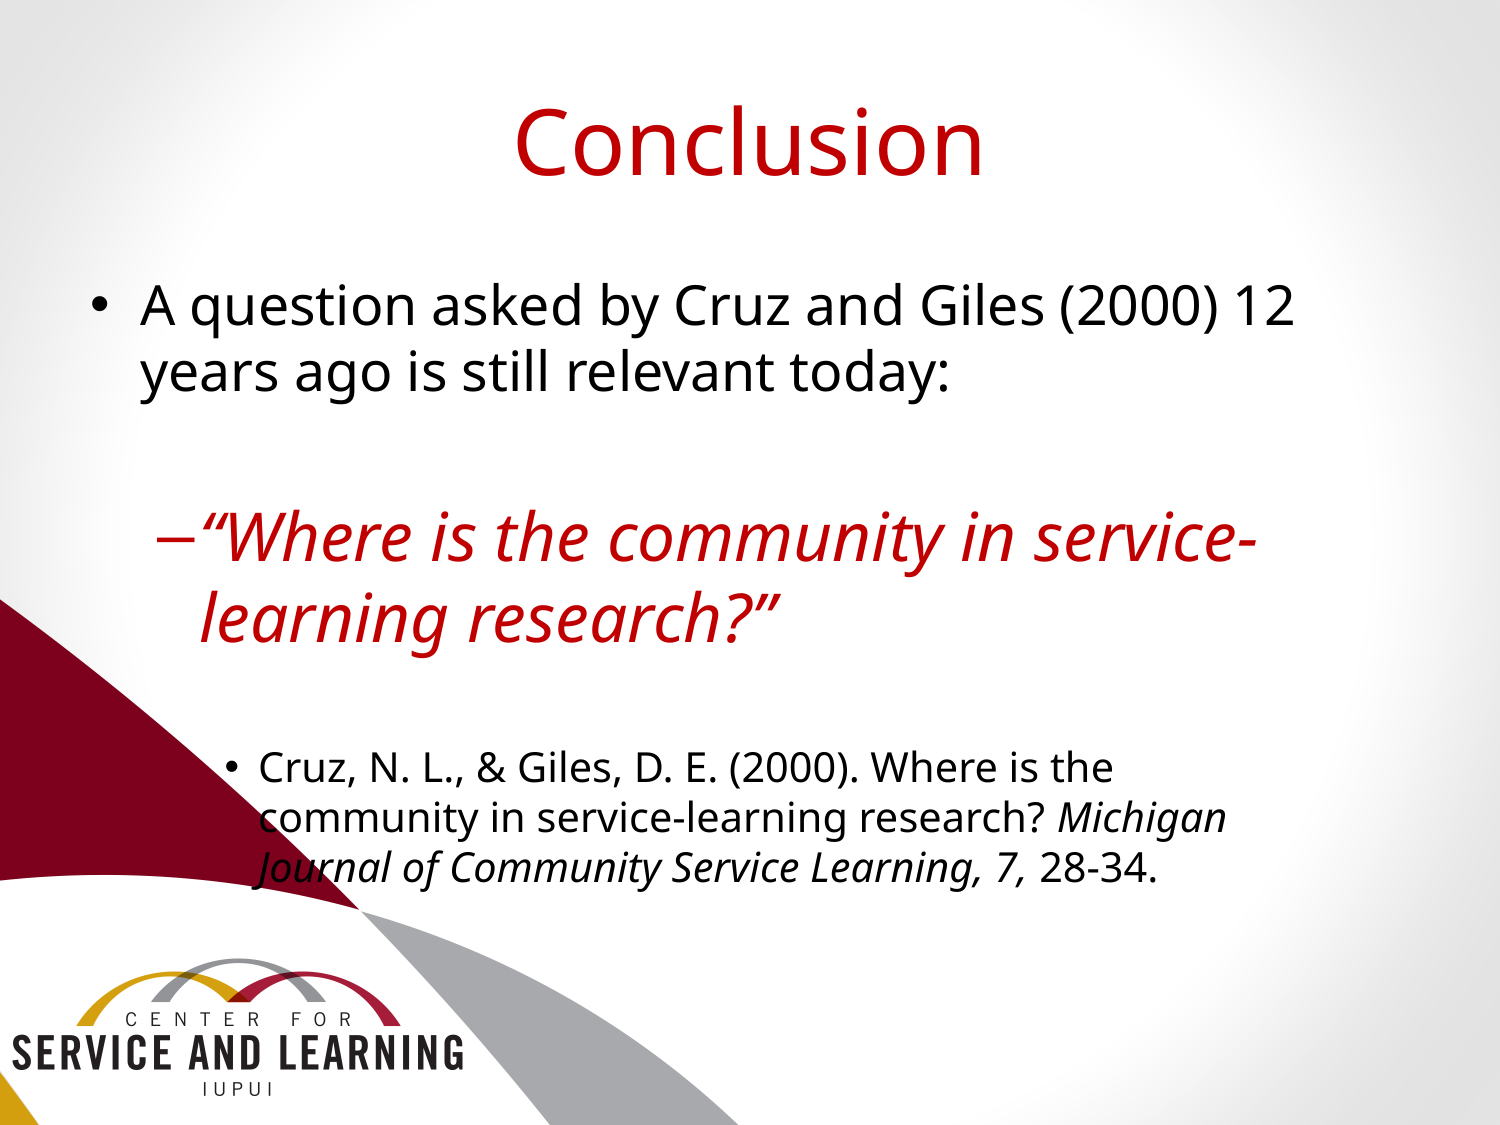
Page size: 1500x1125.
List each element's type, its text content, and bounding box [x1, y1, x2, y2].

picture [0, 0, 1500, 1125]
list A question asked by Cruz and Giles (2000) 12 years ago is still relevant today: “Where is the community in service-learning research?” Cruz, N. L., & Giles, D. E. (2000). Where is the community in service-learning research? Michigan Journal of Community Service Learning, 7, 28-34. [75, 262, 1425, 902]
title Conclusion [75, 45, 1425, 233]
